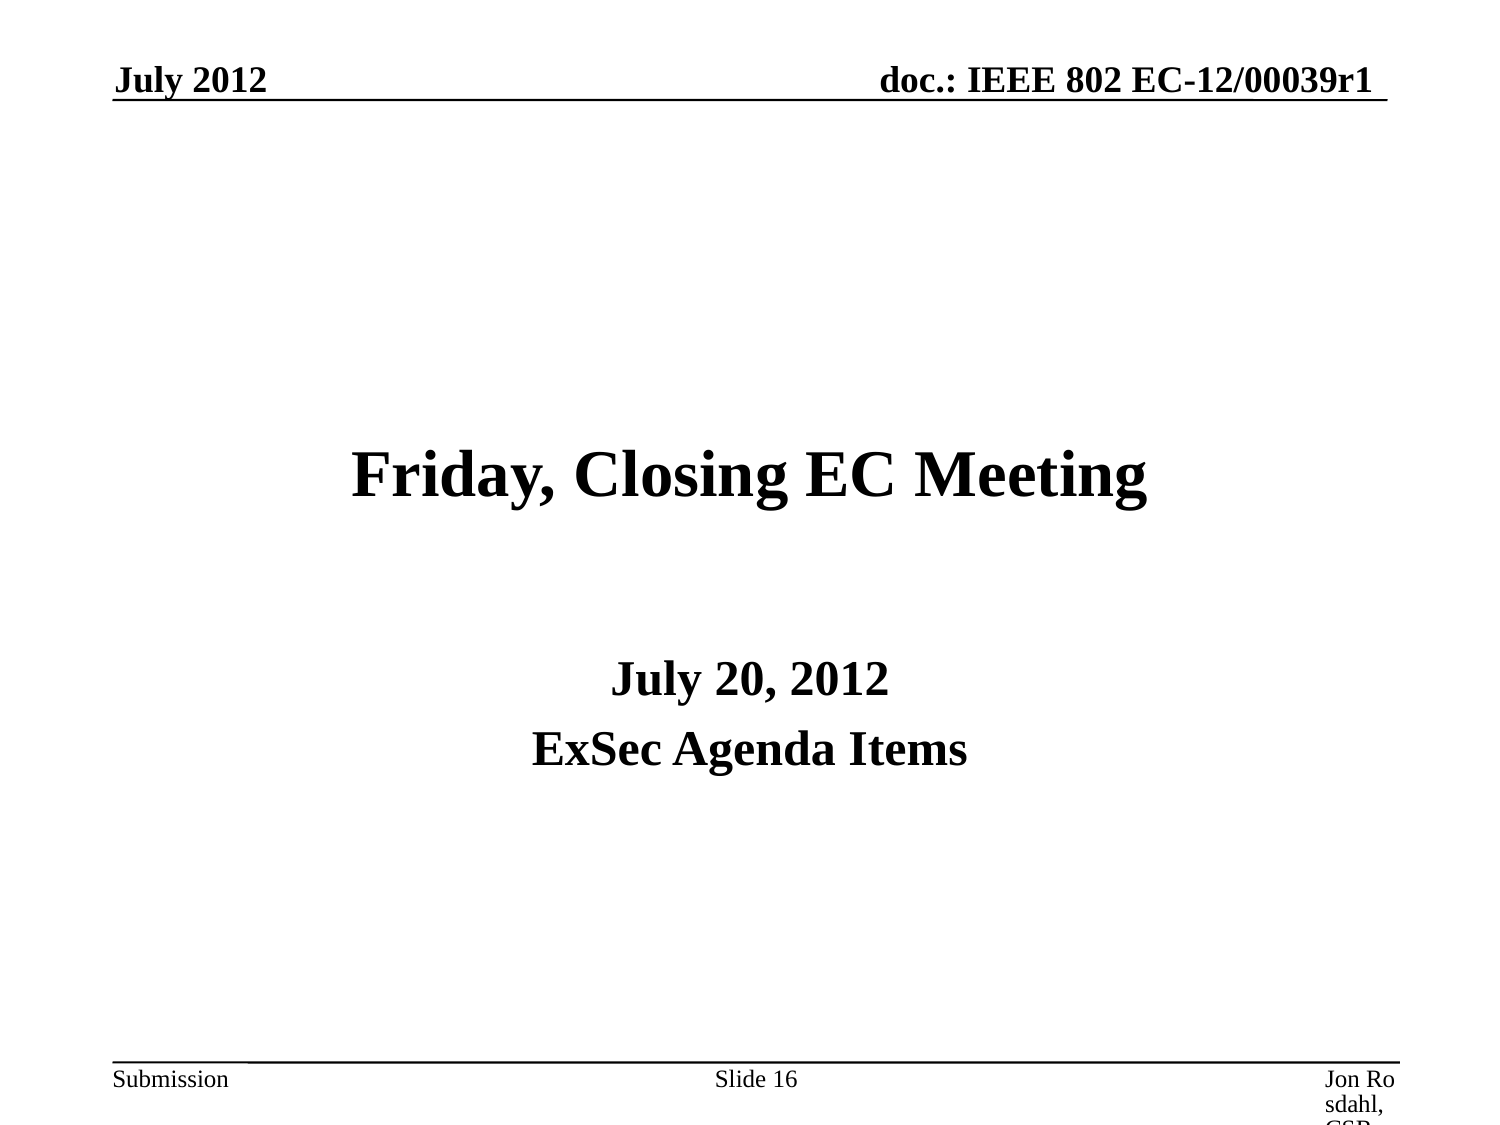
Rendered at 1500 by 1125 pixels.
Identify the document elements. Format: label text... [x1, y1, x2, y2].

slide_number Slide 16 [712, 1061, 800, 1093]
title Friday, Closing EC Meeting [112, 349, 1388, 591]
subtitle July 20, 2012 ExSec Agenda Items [224, 637, 1276, 926]
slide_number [114, 54, 290, 101]
footer Jon Rosdahl, CSR [1324, 1061, 1402, 1093]
